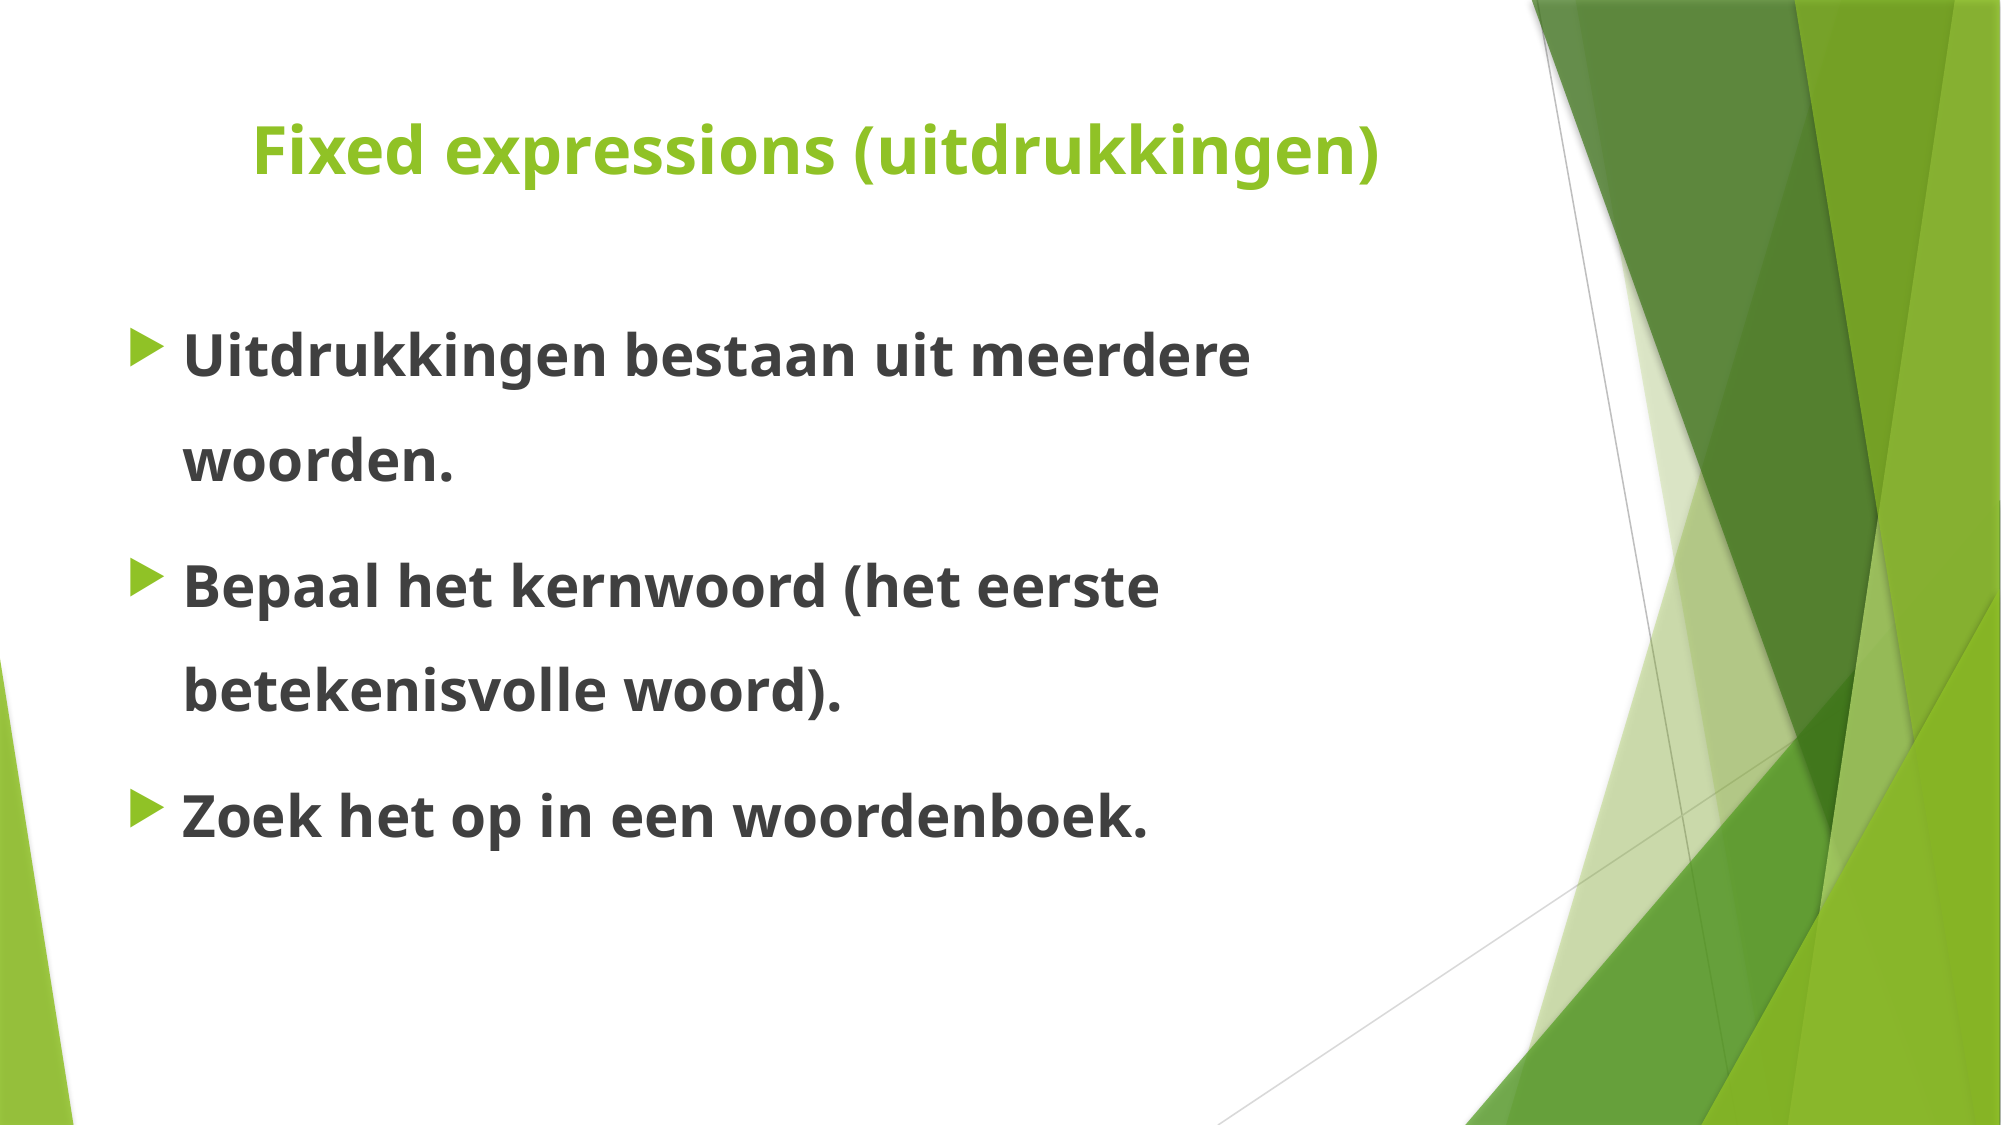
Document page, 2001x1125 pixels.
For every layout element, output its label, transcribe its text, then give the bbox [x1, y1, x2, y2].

title Fixed expressions (uitdrukkingen) [111, 99, 1522, 317]
list Uitdrukkingen bestaan uit meerdere woorden. Bepaal het kernwoord (het eerste betekenisvolle woord). Zoek het op in een woordenboek. [111, 276, 1496, 991]
